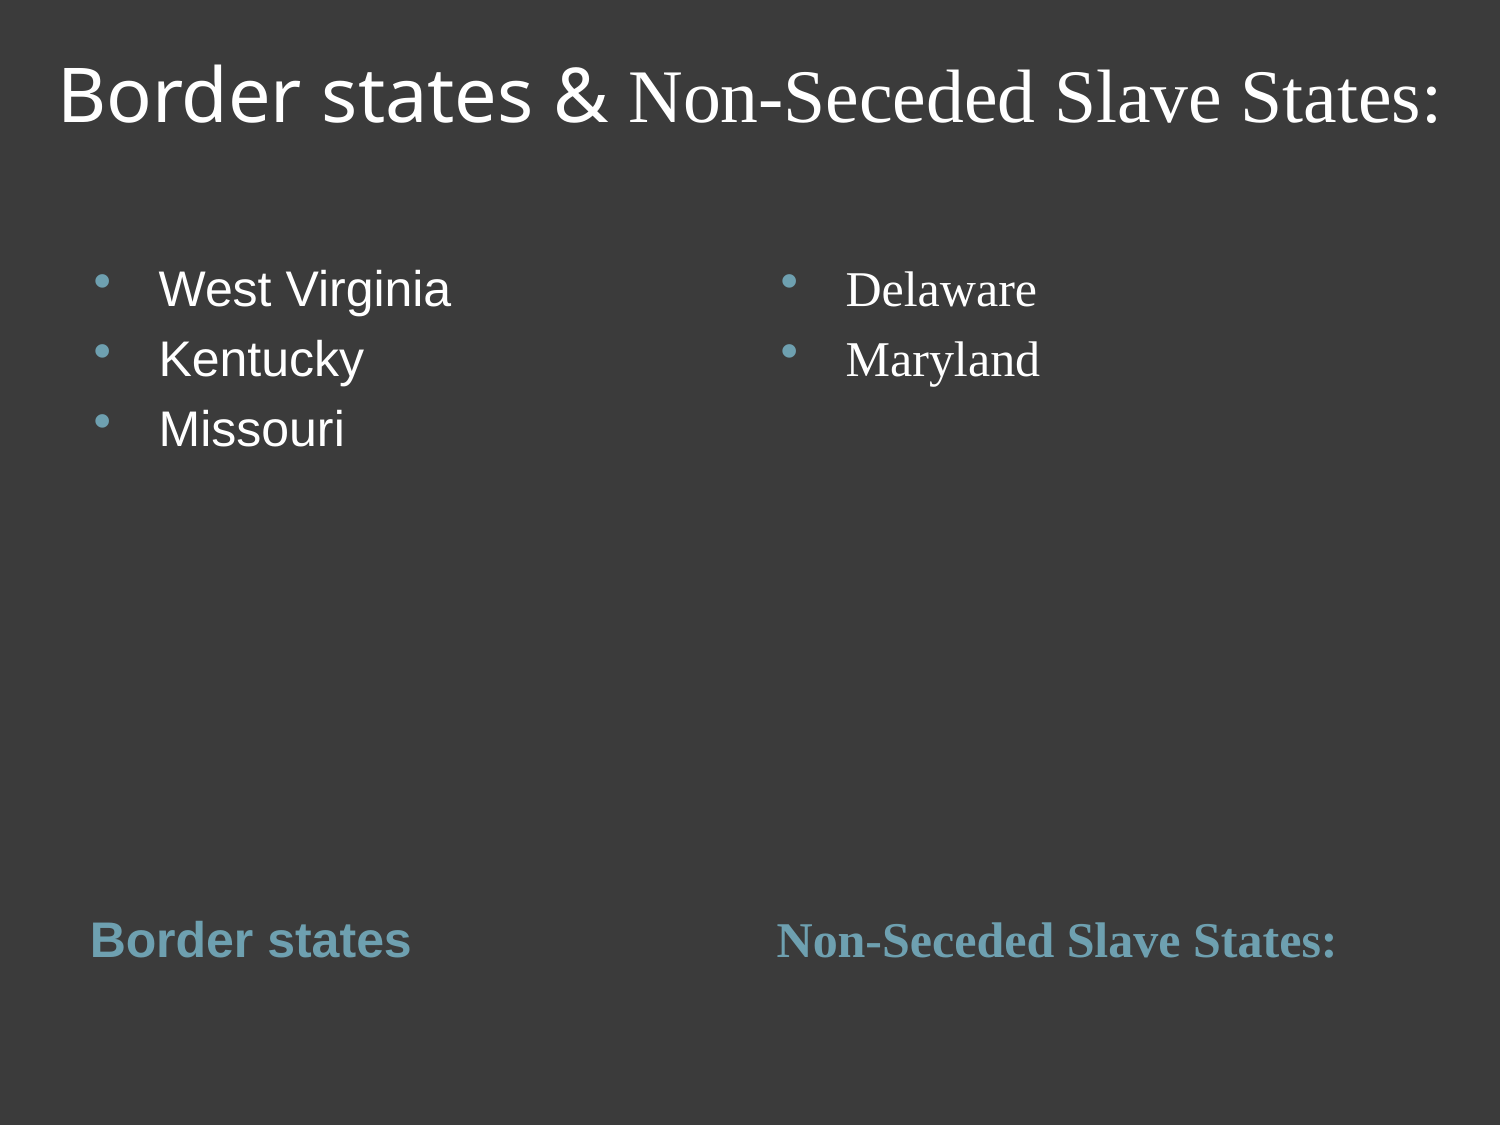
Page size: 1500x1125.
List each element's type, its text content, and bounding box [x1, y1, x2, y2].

list Delaware Maryland [761, 248, 1425, 896]
title Border states & Non-Seceded Slave States: [37, 37, 1463, 238]
list West Virginia Kentucky Missouri [75, 248, 738, 896]
list Border states [75, 900, 738, 1038]
list Non-Seceded Slave States: [761, 900, 1425, 1038]
